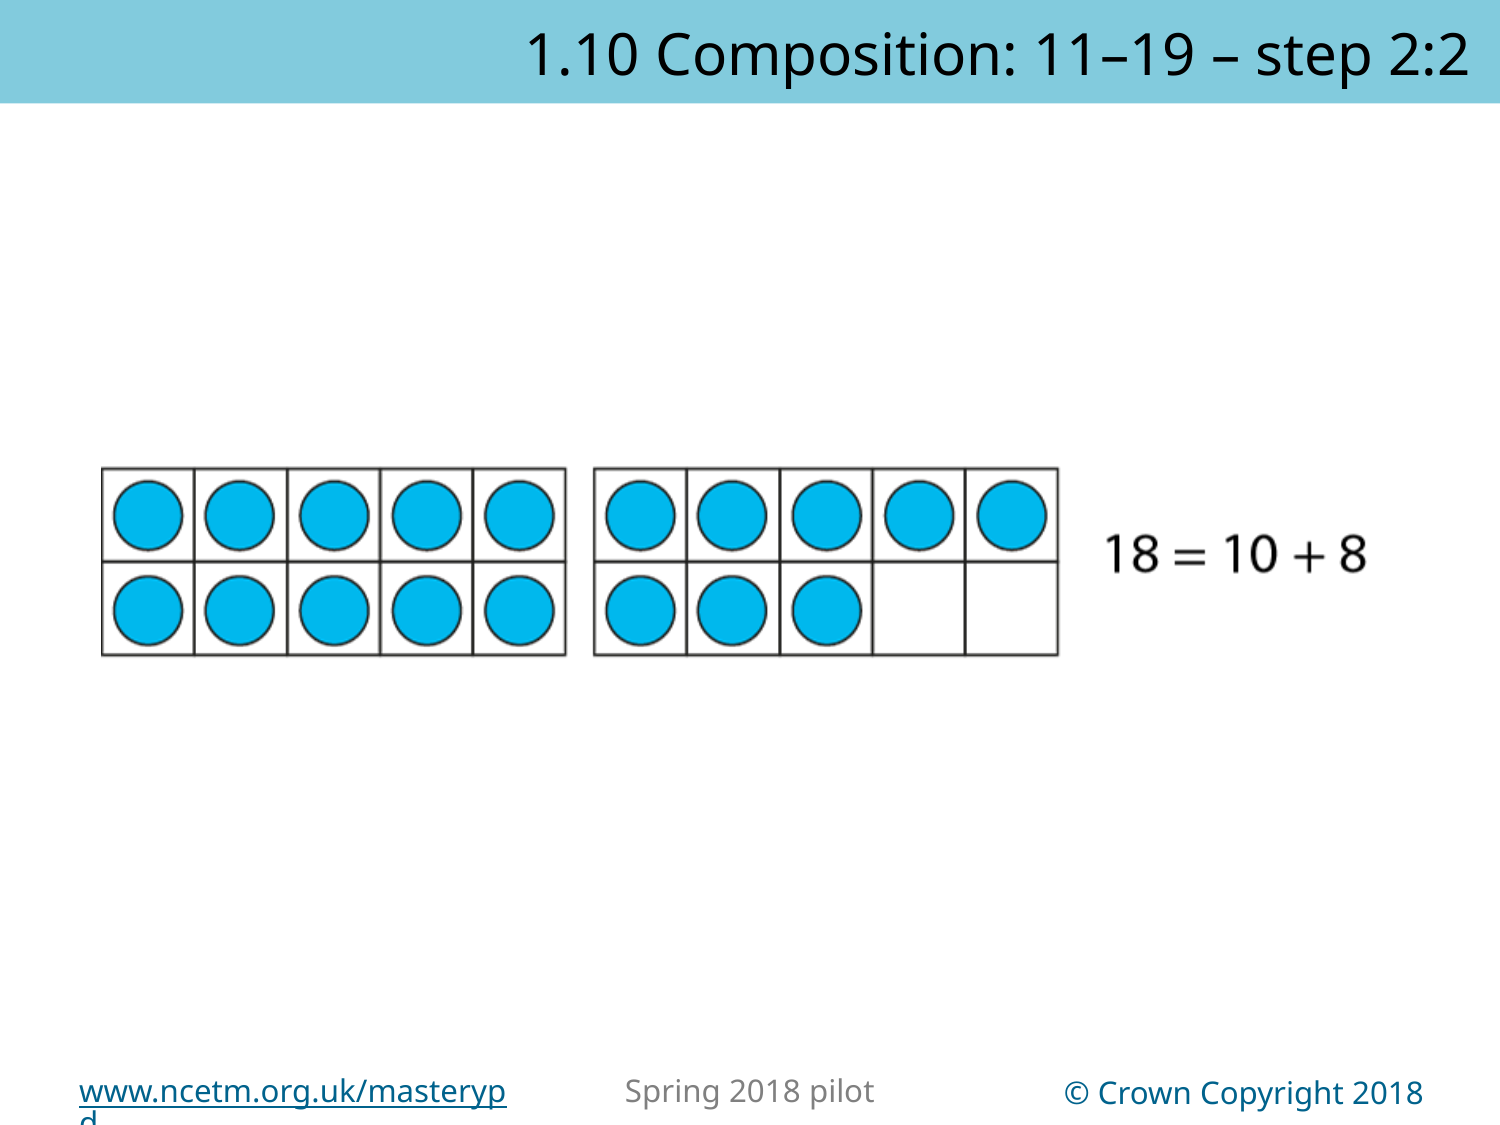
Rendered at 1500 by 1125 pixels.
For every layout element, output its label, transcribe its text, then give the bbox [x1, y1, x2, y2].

picture [101, 465, 1399, 679]
list 1.10 Composition: 11–19 – step 2:2 [0, 0, 1500, 104]
